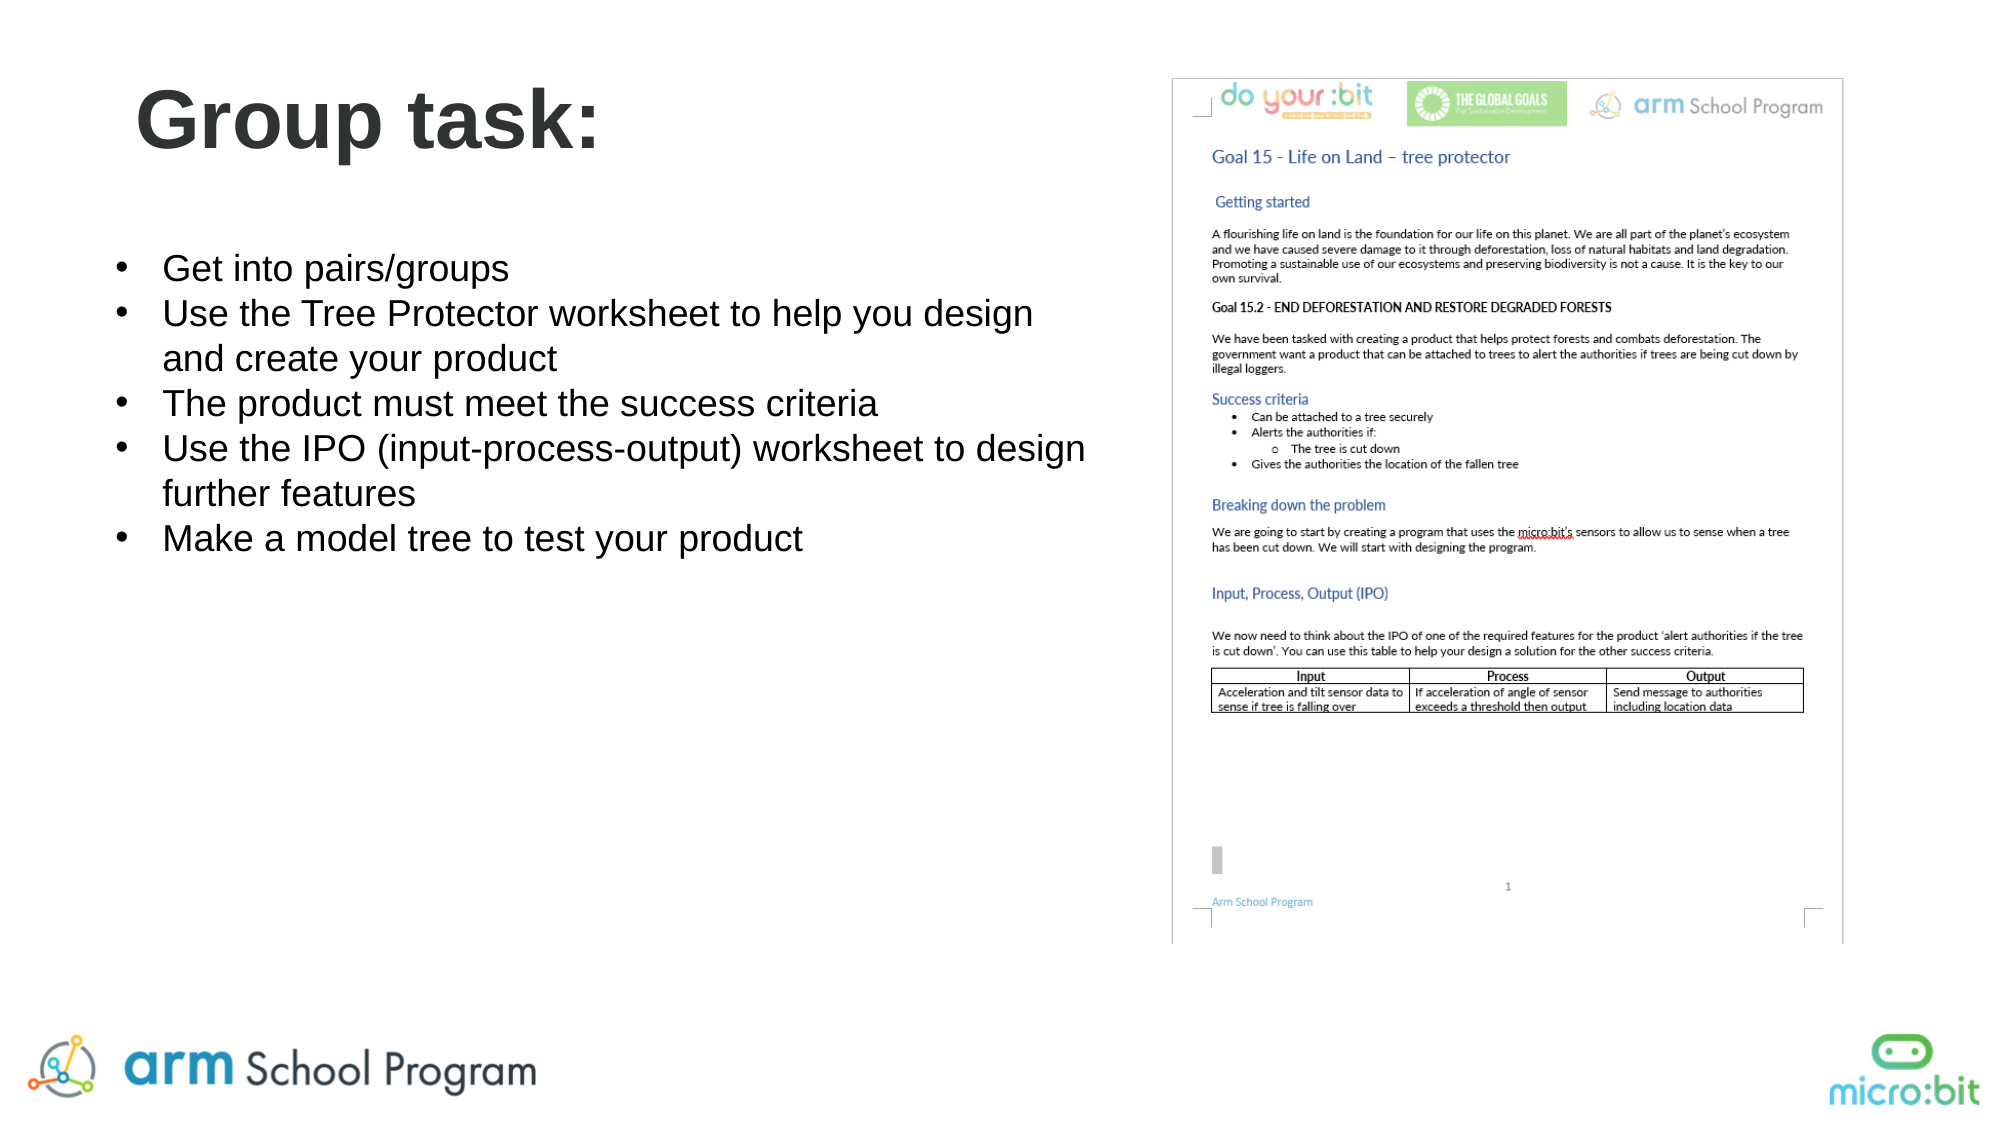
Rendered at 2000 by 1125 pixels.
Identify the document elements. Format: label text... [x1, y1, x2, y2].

title Group task: [135, 58, 1798, 151]
picture [1171, 78, 1845, 944]
picture [20, 1029, 545, 1107]
text_box Get into pairs/groups Use the Tree Protector worksheet to help you design and create your product The product must meet the success criteria Use the IPO (input-process-output) worksheet to design further features Make a model tree to test your product [100, 236, 1104, 602]
picture [1829, 1029, 1980, 1106]
